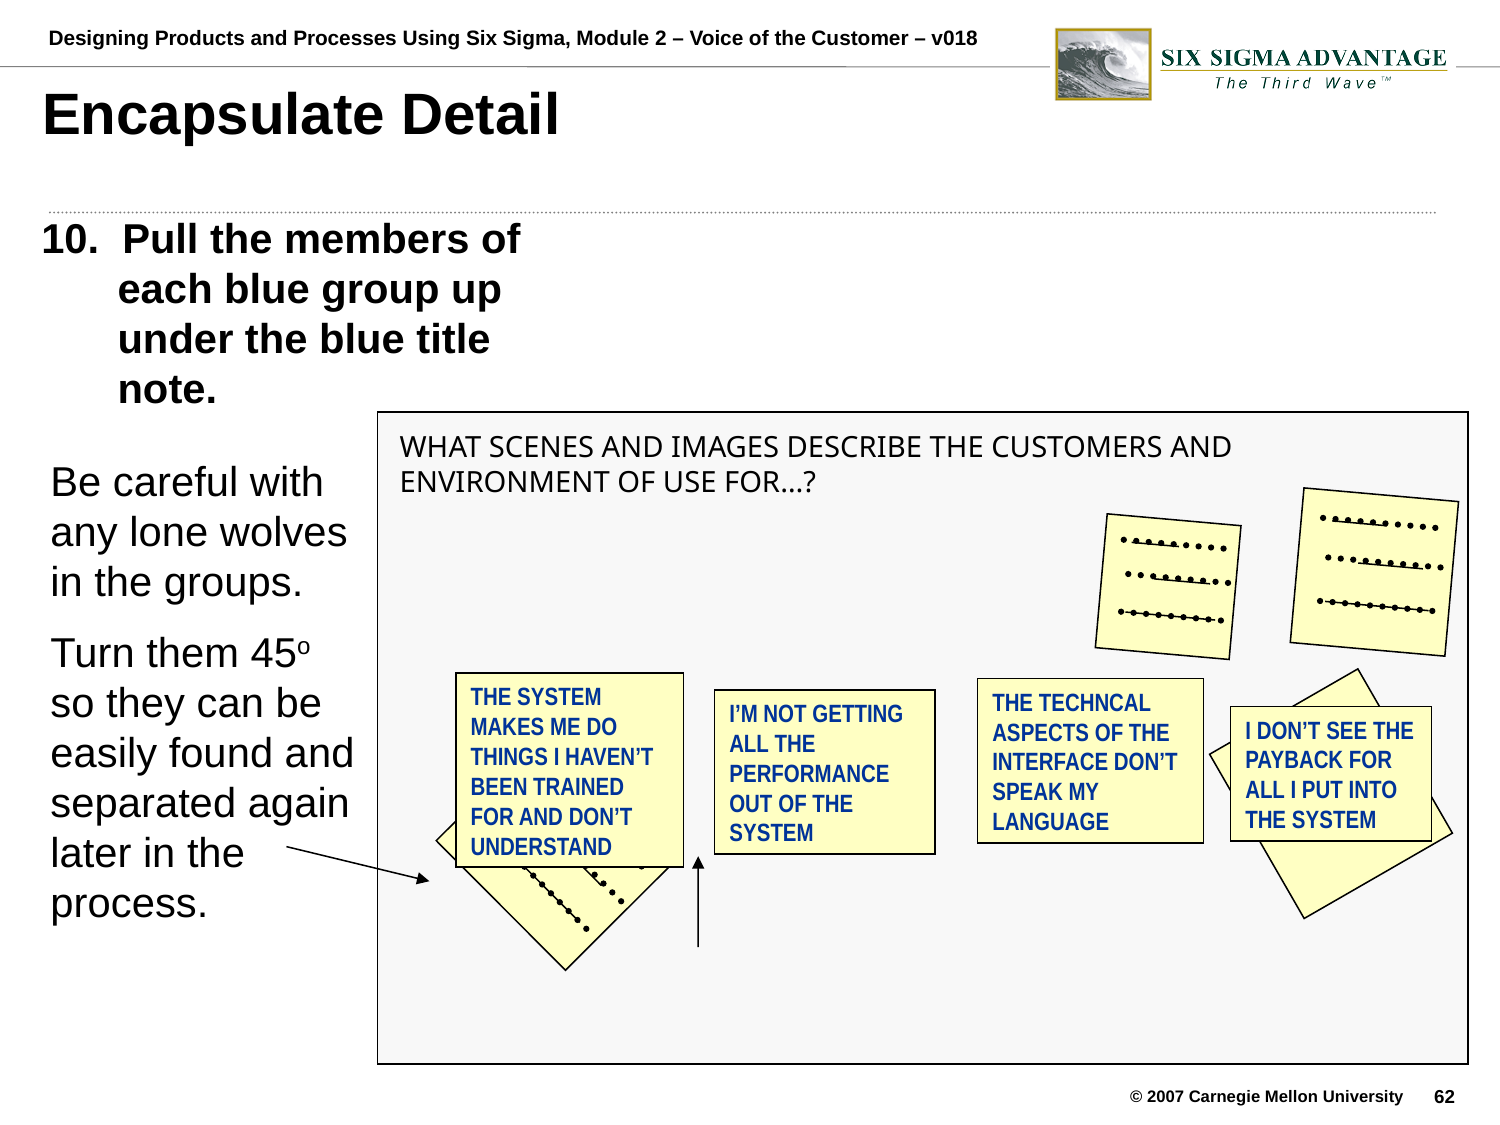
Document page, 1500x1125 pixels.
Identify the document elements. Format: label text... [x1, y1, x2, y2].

text_box [1209, 742, 1230, 790]
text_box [464, 772, 648, 929]
text_box [1260, 797, 1453, 919]
text_box 10. Pull the members of each blue group up under the blue title note. [26, 204, 593, 479]
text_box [1100, 519, 1236, 655]
text_box Be careful with any lone wolves in the groups. Turn them 45o so they can be easily found and separated again later in the process. [35, 447, 370, 933]
text_box THE SYSTEM MAKES ME DO THINGS I HAVEN’T BEEN TRAINED FOR AND DON’T UNDERSTAND [455, 672, 684, 868]
text_box WHAT SCENES AND IMAGES DESCRIBE THE CUSTOMERS AND ENVIRONMENT OF USE FOR…? [384, 421, 1301, 506]
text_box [1296, 494, 1453, 650]
text_box [1293, 668, 1380, 706]
text_box [692, 856, 705, 948]
text_box I’M NOT GETTING ALL THE PERFORMANCE OUT OF THE SYSTEM [714, 689, 935, 855]
text_box [377, 412, 1468, 1064]
text_box [286, 846, 430, 885]
title Encapsulate Detail [42, 89, 1438, 146]
text_box THE TECHNCAL ASPECTS OF THE INTERFACE DON’T SPEAK MY LANGUAGE [977, 678, 1204, 844]
picture [1049, 24, 1456, 104]
text_box I DON’T SEE THE PAYBACK FOR ALL I PUT INTO THE SYSTEM [1230, 706, 1432, 842]
